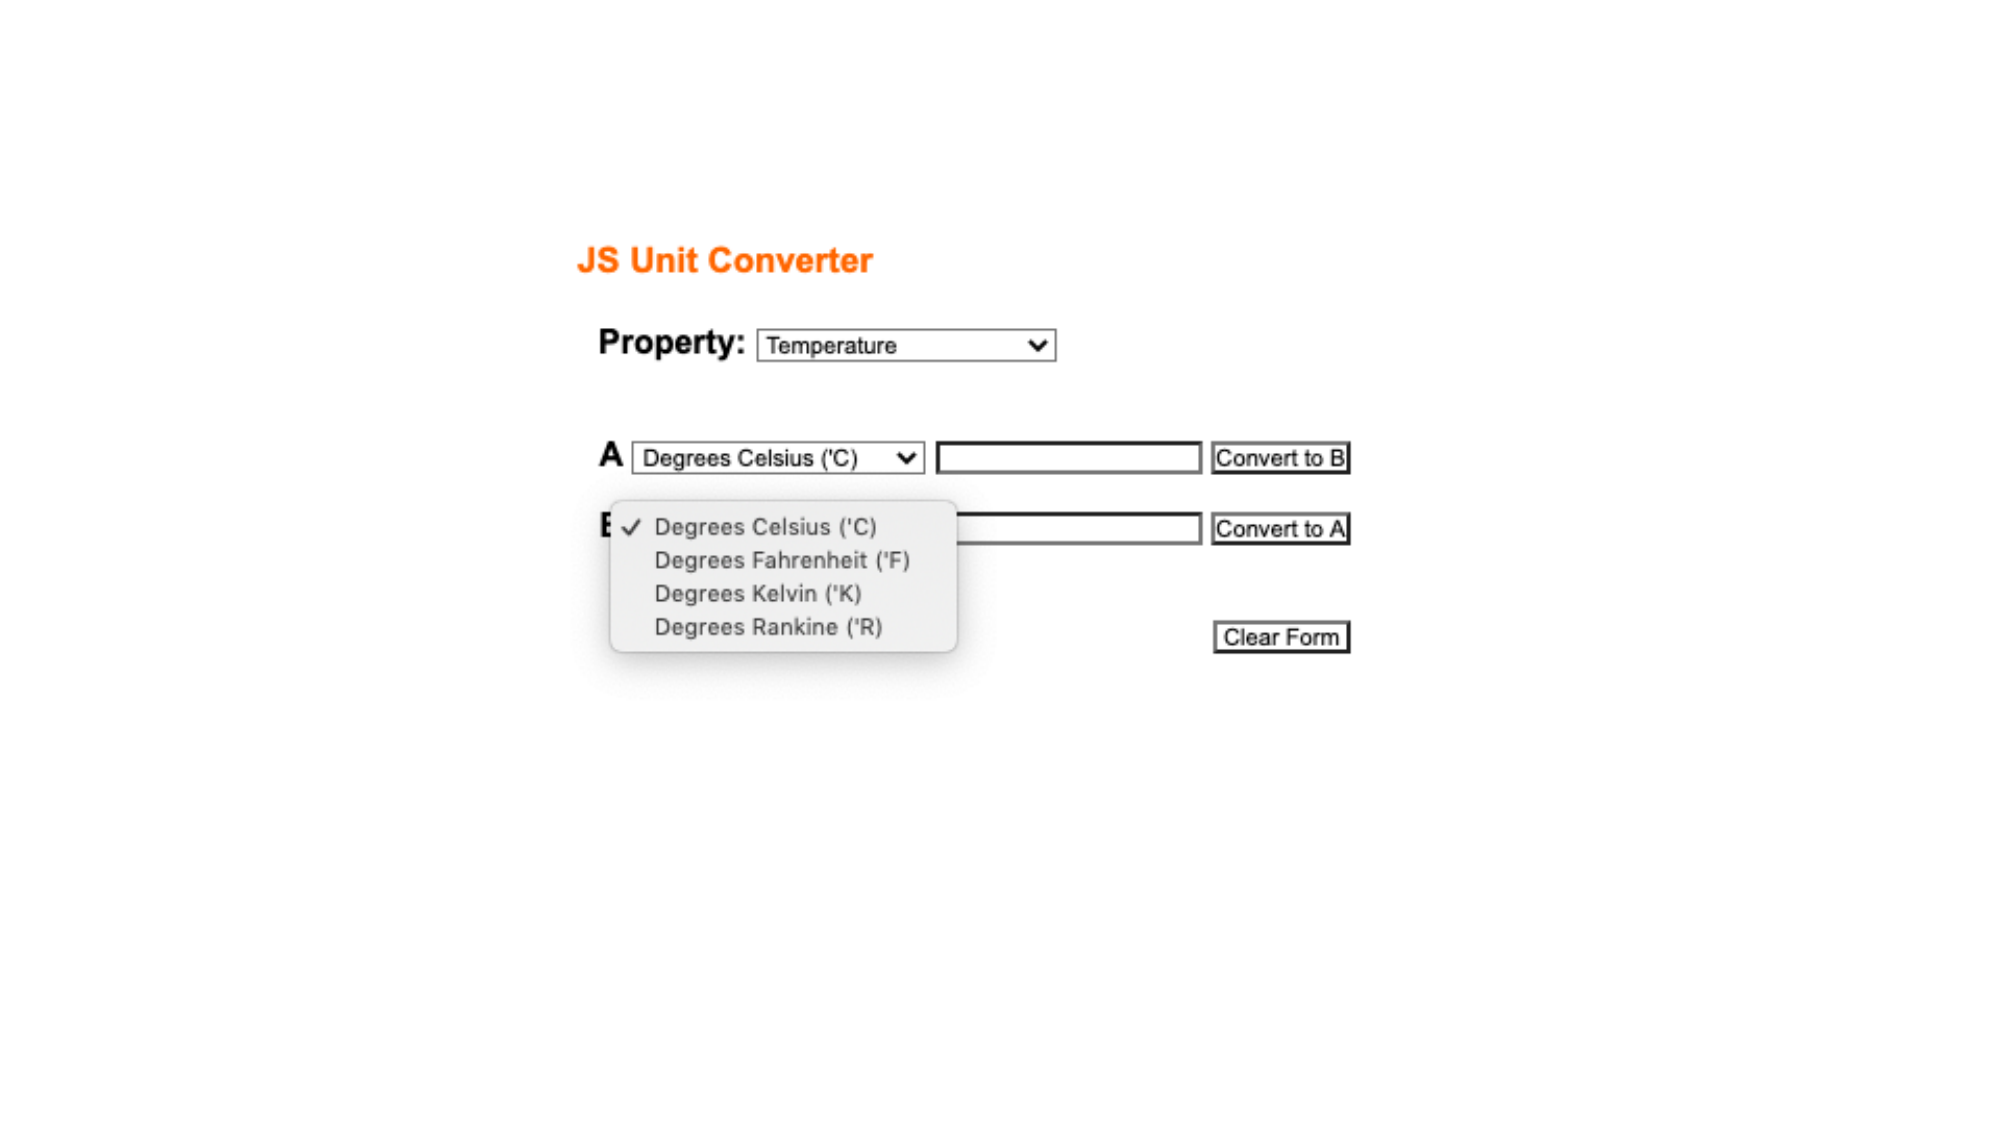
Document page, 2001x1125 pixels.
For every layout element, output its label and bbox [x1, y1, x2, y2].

picture [482, 152, 1518, 973]
